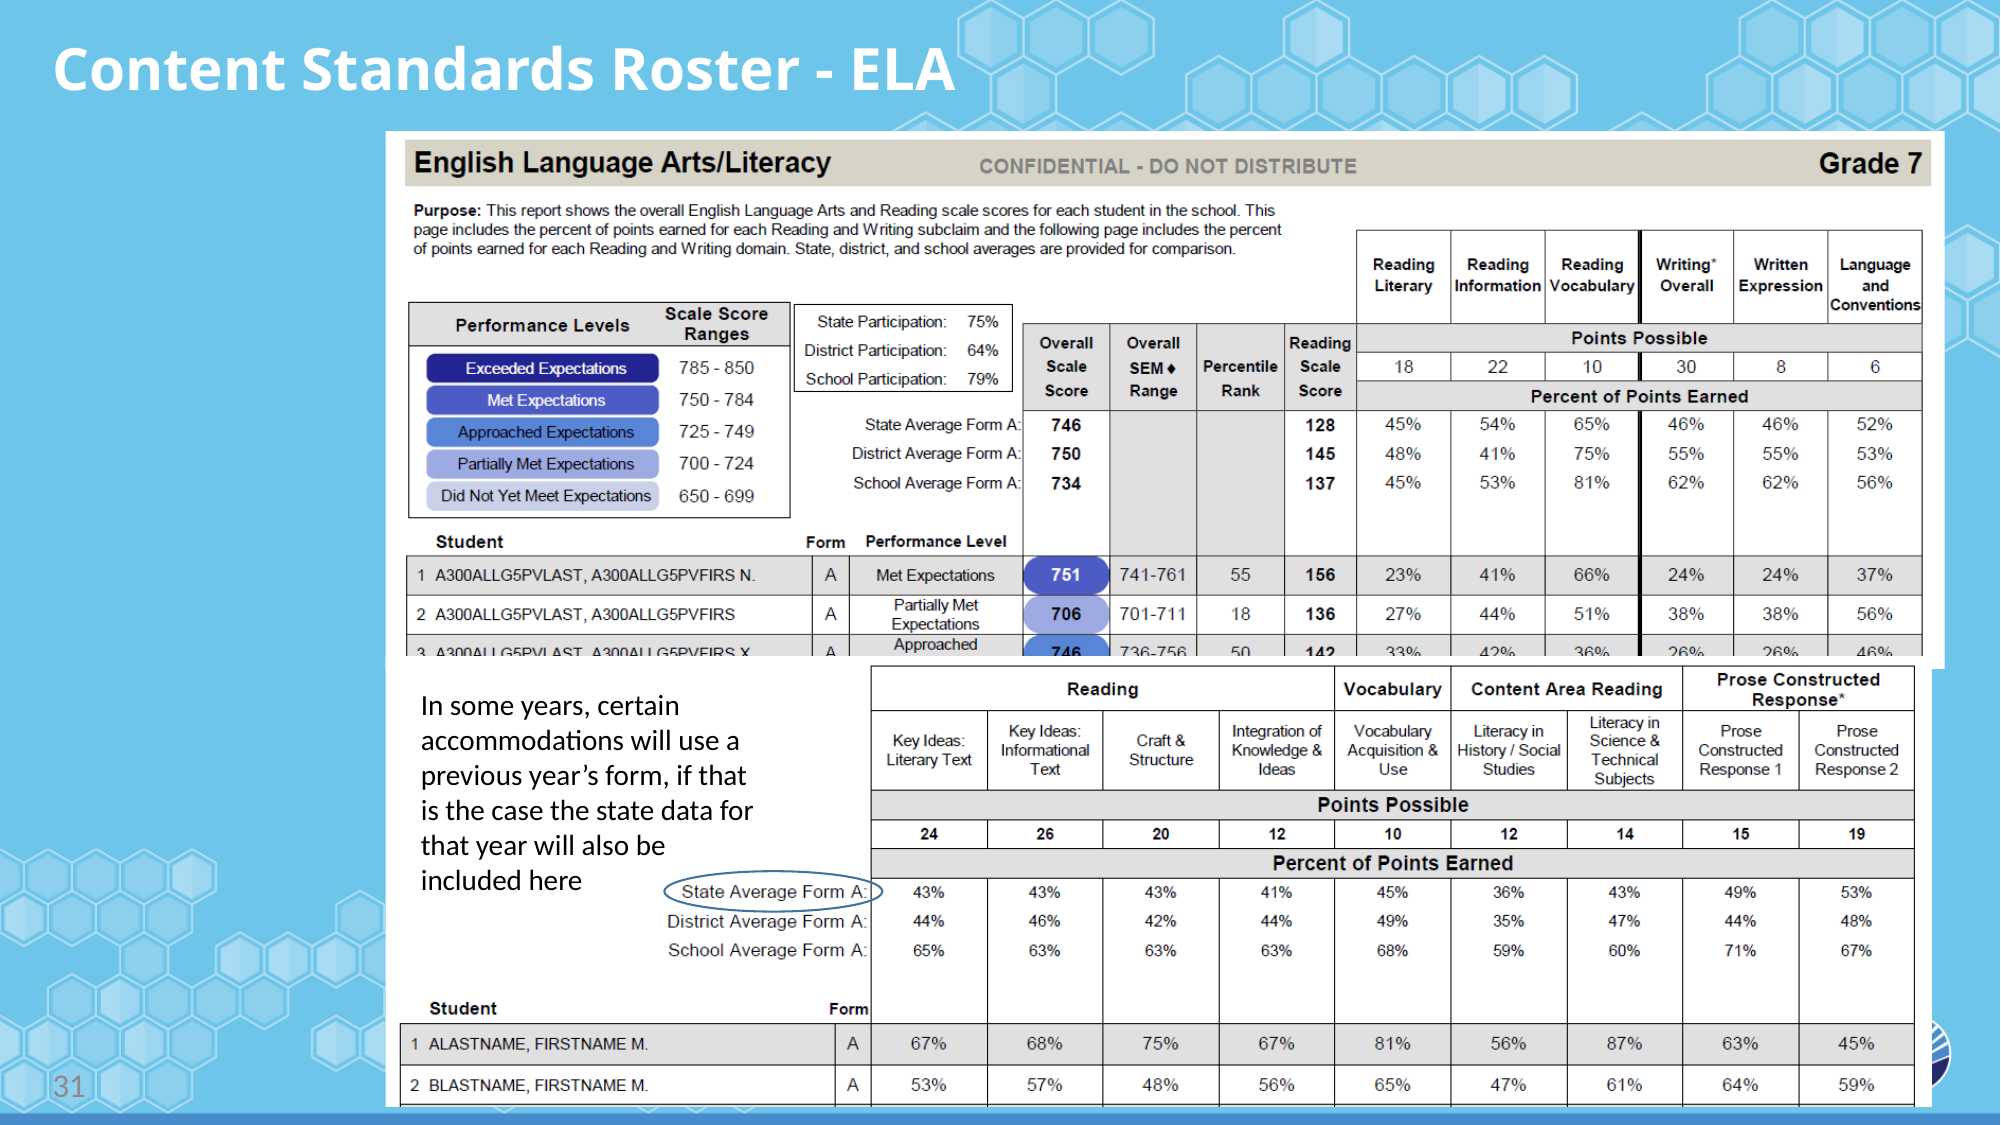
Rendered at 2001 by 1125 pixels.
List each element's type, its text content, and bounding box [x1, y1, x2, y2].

picture [0, 0, 2000, 1125]
slide_number 31 [37, 1054, 488, 1115]
title Content Standards Roster - ELA [37, 24, 1114, 228]
